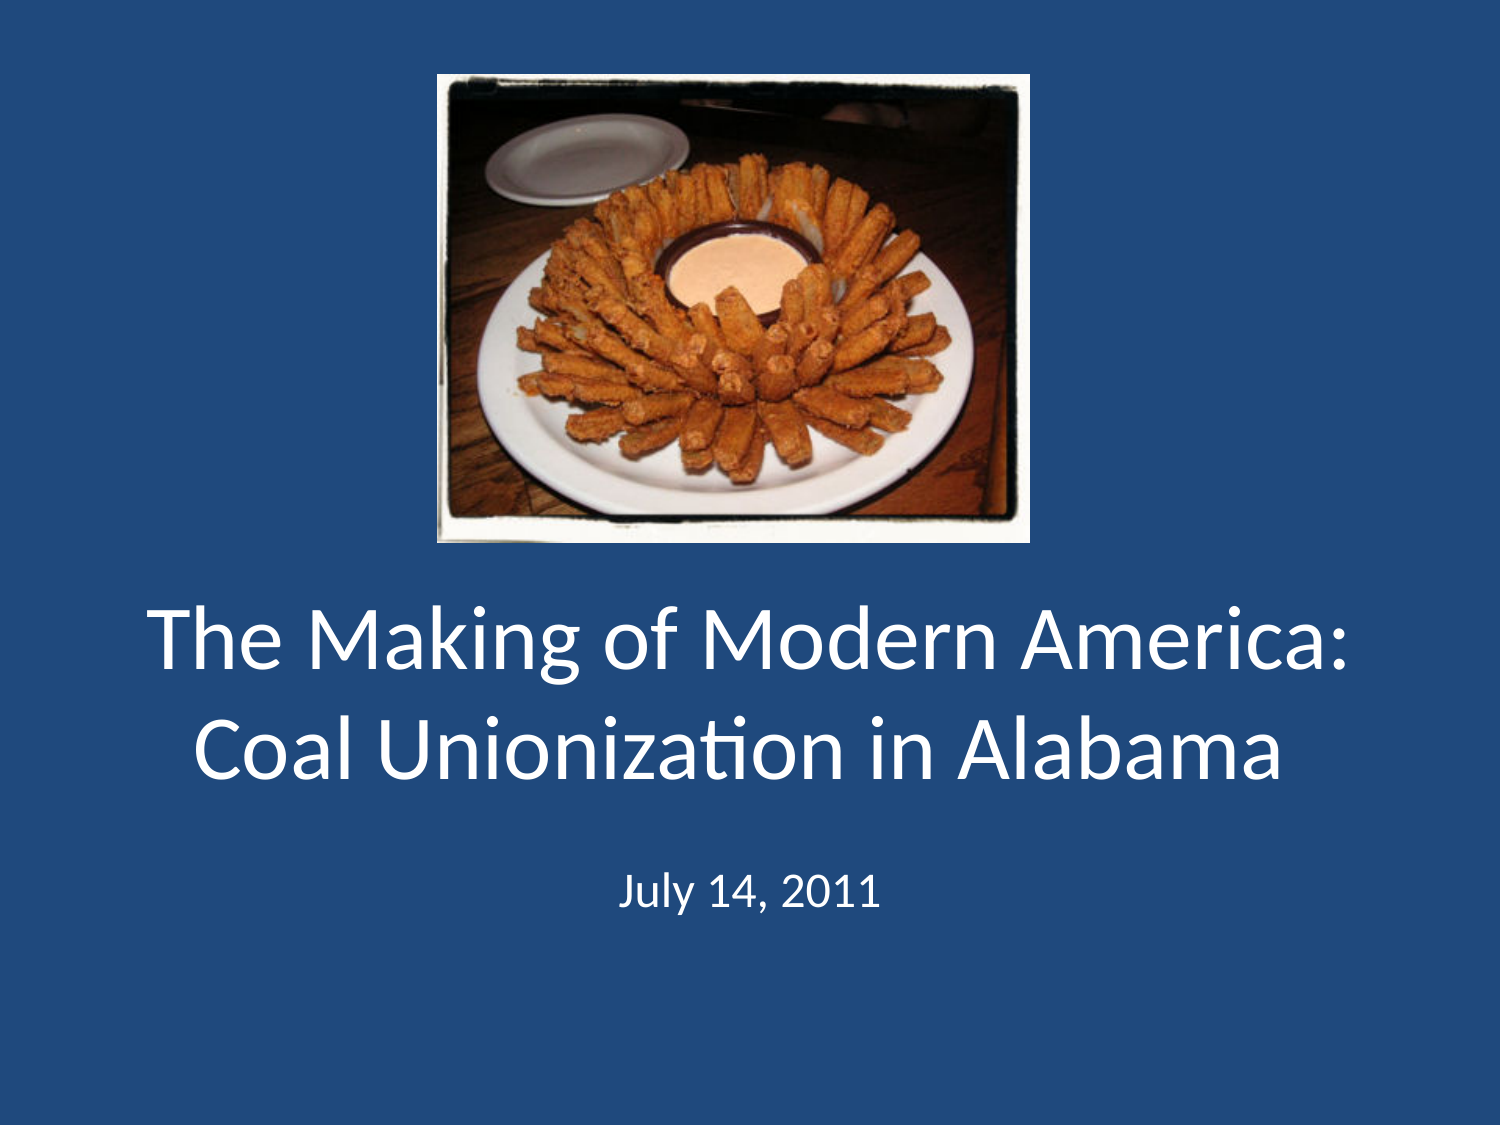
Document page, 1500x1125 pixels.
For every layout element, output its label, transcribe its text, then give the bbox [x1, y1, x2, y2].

title The Making of Modern America: Coal Unionization in Alabama [112, 562, 1388, 813]
subtitle July 14, 2011 [225, 849, 1275, 925]
picture [437, 74, 1030, 543]
